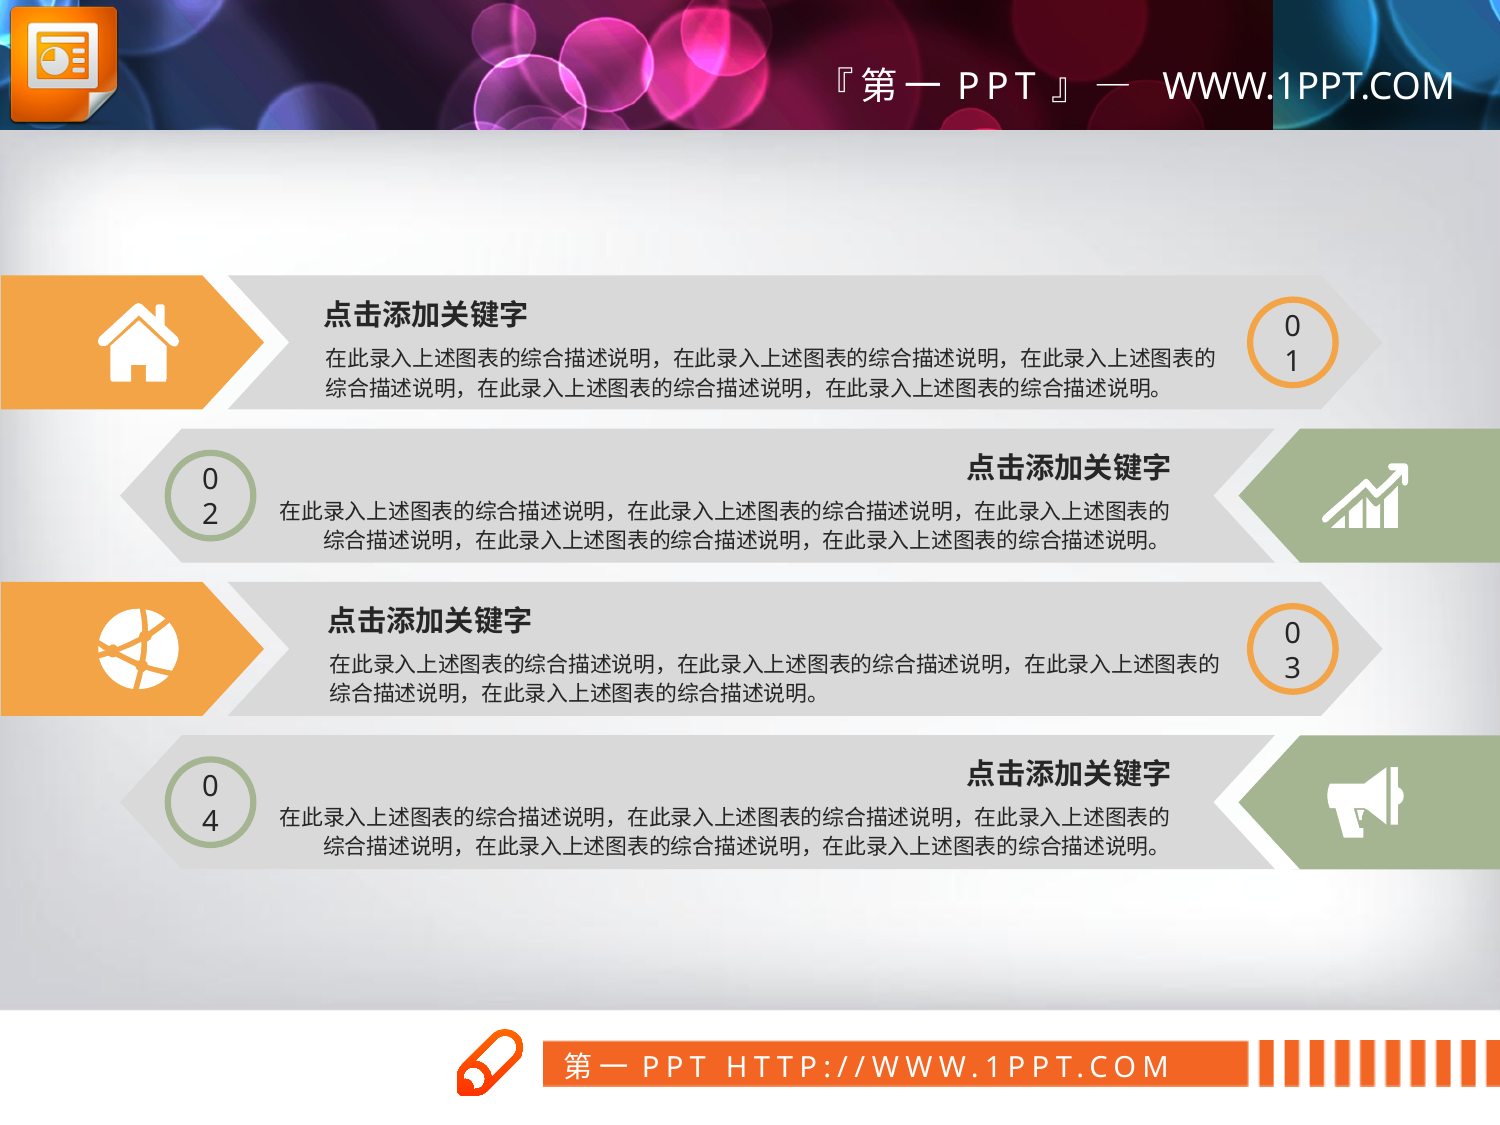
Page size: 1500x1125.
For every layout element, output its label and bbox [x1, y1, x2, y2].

text_box [1238, 735, 1500, 870]
text_box [1238, 428, 1500, 563]
text_box [119, 734, 1237, 870]
picture [543, 1040, 1500, 1087]
text_box [119, 428, 1237, 563]
text_box [265, 581, 1383, 717]
picture [0, 0, 1500, 1012]
text_box [266, 275, 1383, 410]
text_box [0, 581, 265, 717]
text_box [0, 275, 265, 410]
